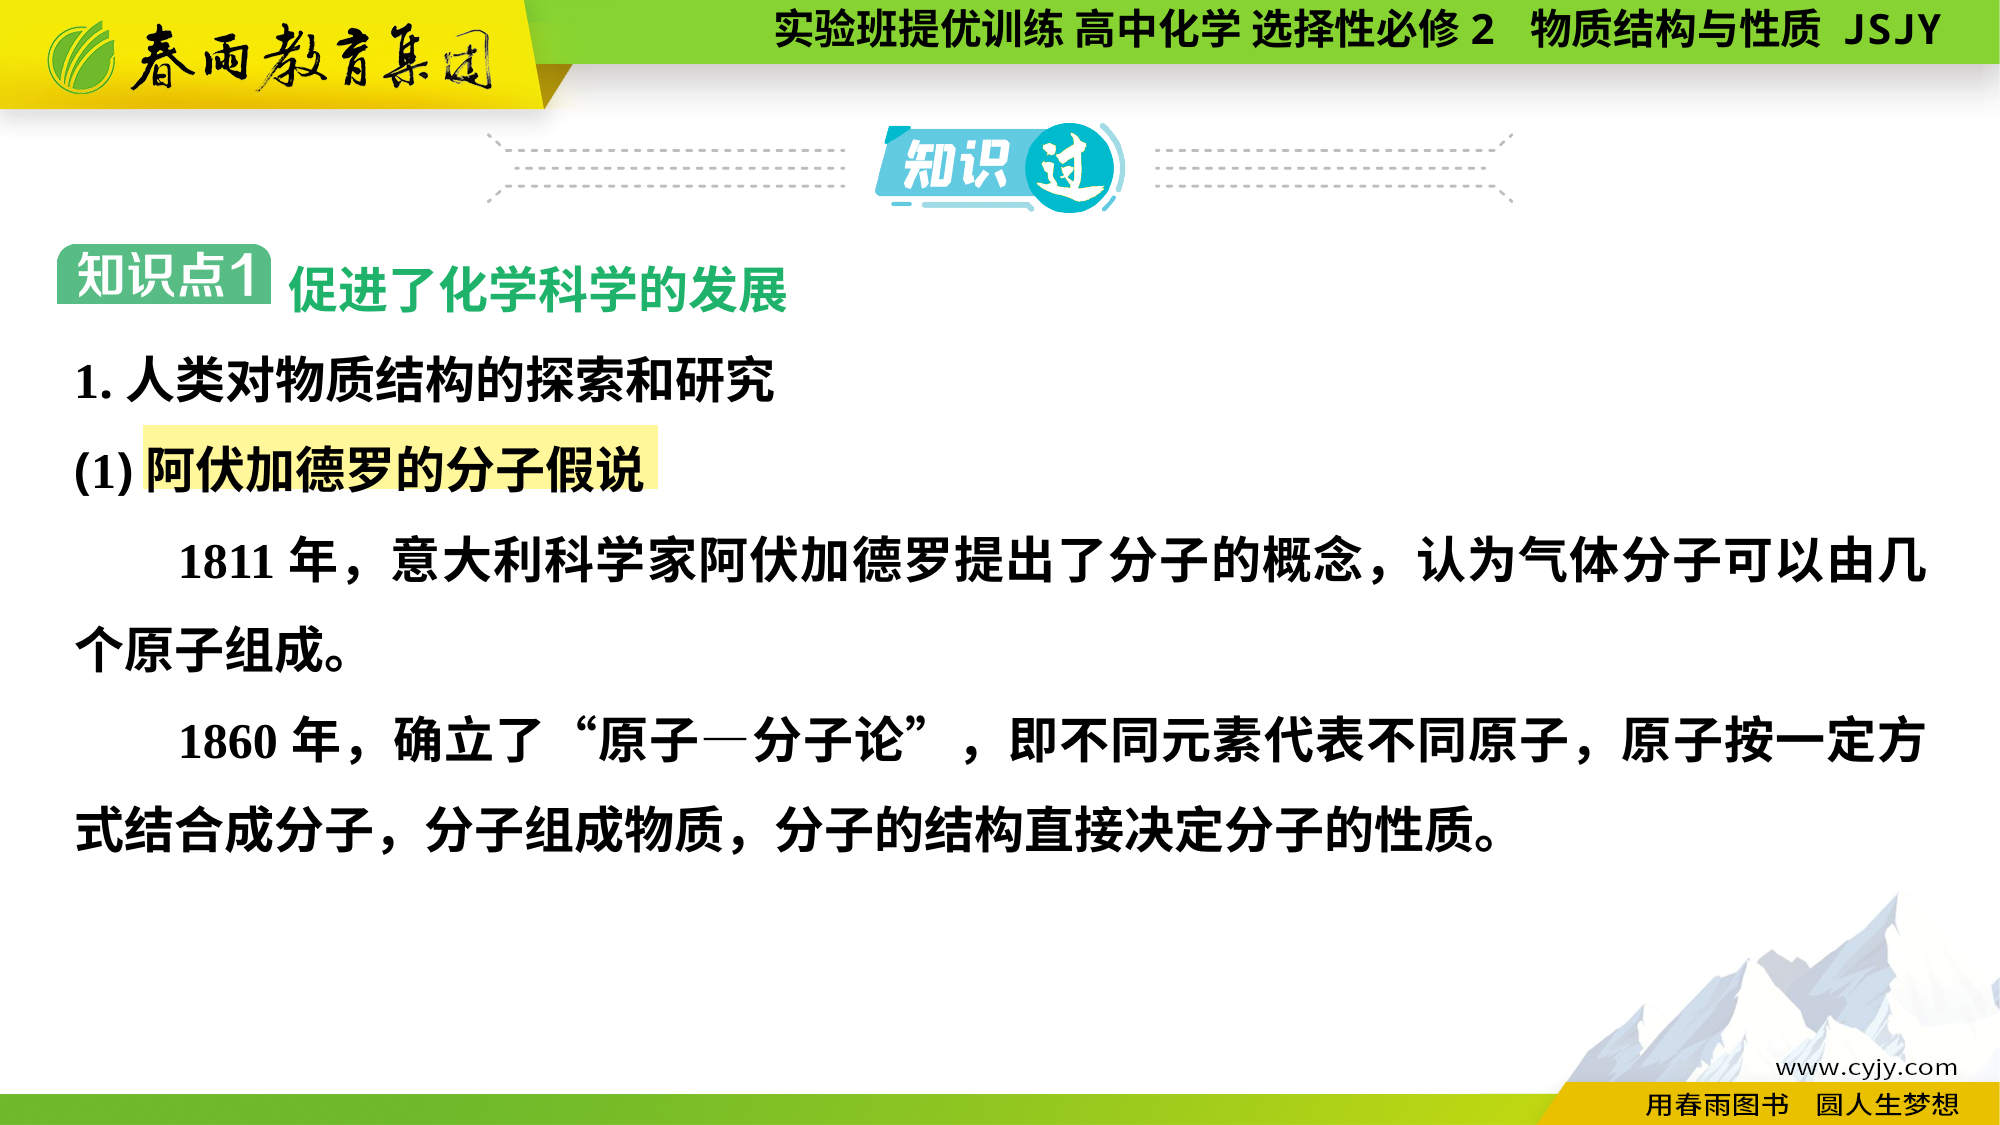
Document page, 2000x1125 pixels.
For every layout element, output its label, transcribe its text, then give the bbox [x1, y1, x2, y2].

picture [0, 0, 2000, 1125]
list 促进了化学科学的发展 1.人类对物质结构的探索和研究 (1)阿伏加德罗的分子假说 1811年，意大利科学家阿伏加德罗提出了分子的概念，认为气体分子可以由几个原子组成。 1860年，确立了“原子—分子论”，即不同元素代表不同原子，原子按一定方式结合成分子，分子组成物质，分子的结构直接决定分子的性质。 [59, 221, 1944, 873]
